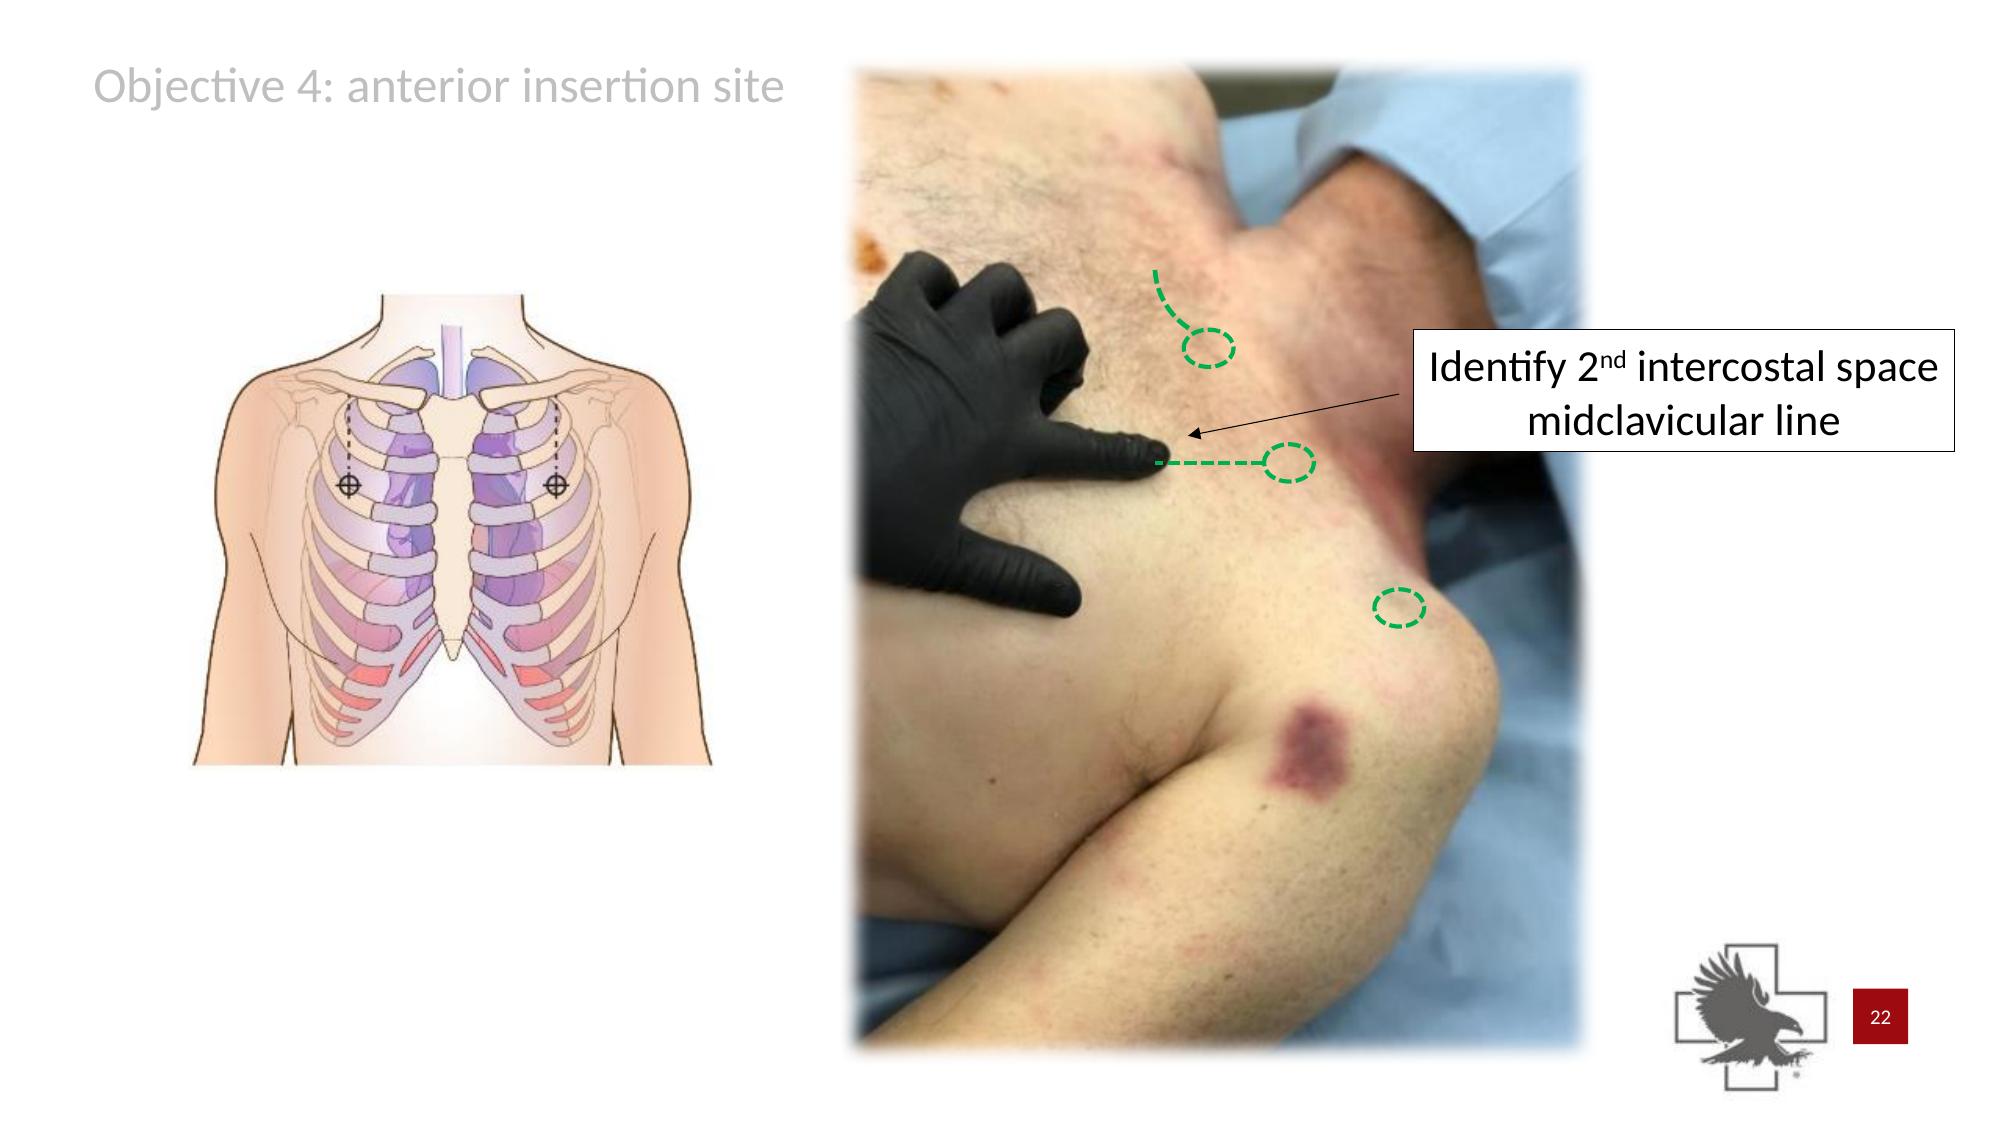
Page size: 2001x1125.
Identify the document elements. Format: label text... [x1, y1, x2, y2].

picture [188, 290, 720, 773]
text_box Objective 4: anterior insertion site [78, 44, 830, 120]
slide_number 22 [1853, 988, 1909, 1045]
picture [1660, 926, 1849, 1107]
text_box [1187, 393, 1400, 436]
picture [839, 55, 1598, 1066]
text_box Identify 2nd intercostal space midclavicular line [1598, 329, 1955, 452]
